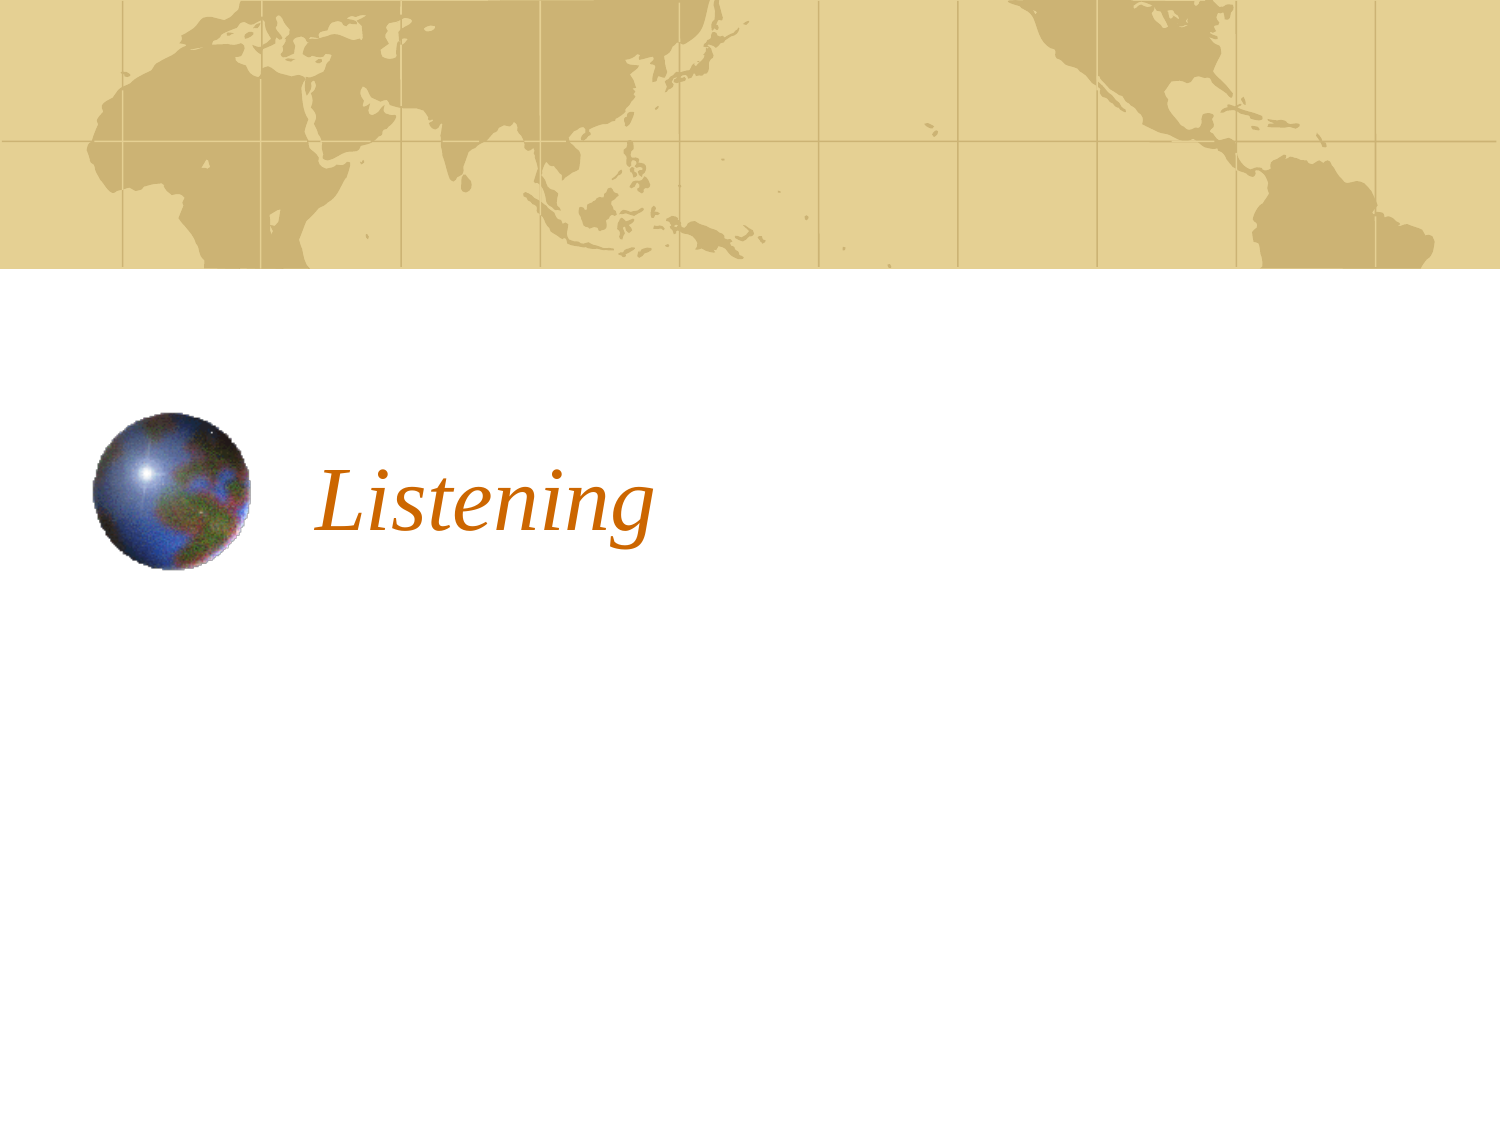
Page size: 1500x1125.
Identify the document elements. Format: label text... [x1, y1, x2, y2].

title Listening [299, 299, 1438, 688]
picture [87, 407, 268, 575]
